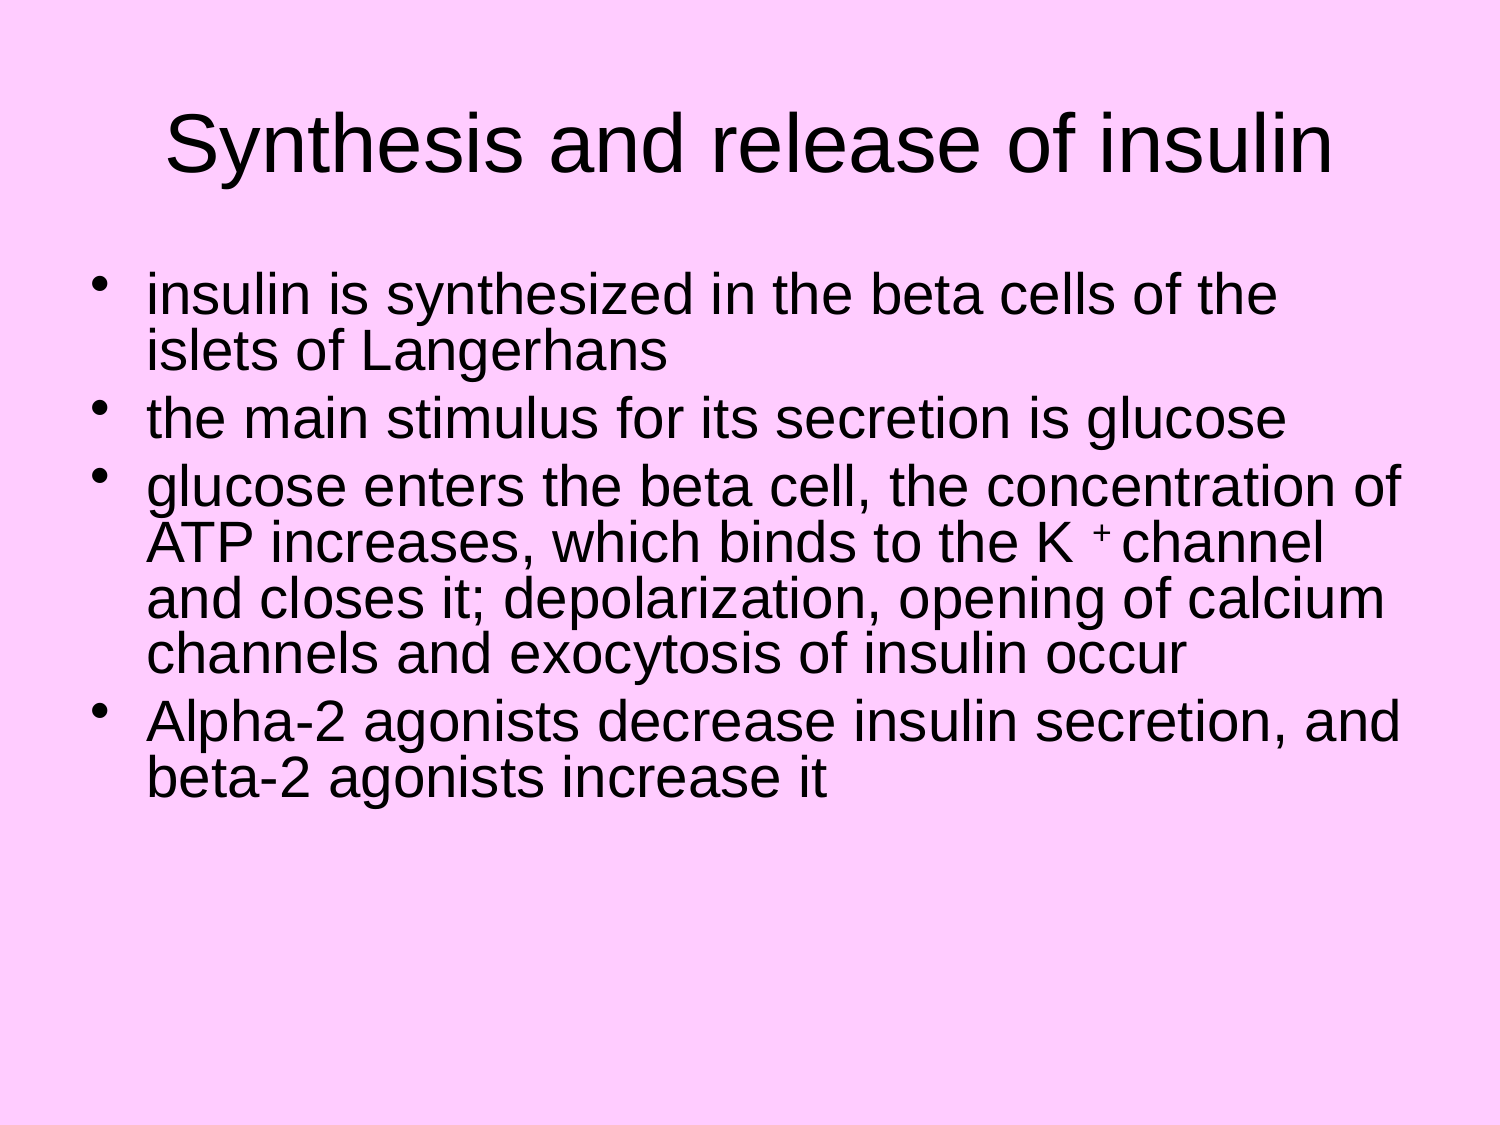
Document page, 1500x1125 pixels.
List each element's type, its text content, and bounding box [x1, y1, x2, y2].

list insulin is synthesized in the beta cells of the islets of Langerhans the main stimulus for its secretion is glucose glucose enters the beta cell, the concentration of ATP increases, which binds to the K + channel and closes it; depolarization, opening of calcium channels and exocytosis of insulin occur Alpha-2 agonists decrease insulin secretion, and beta-2 agonists increase it [75, 262, 1425, 1005]
title Synthesis and release of insulin [75, 45, 1425, 233]
